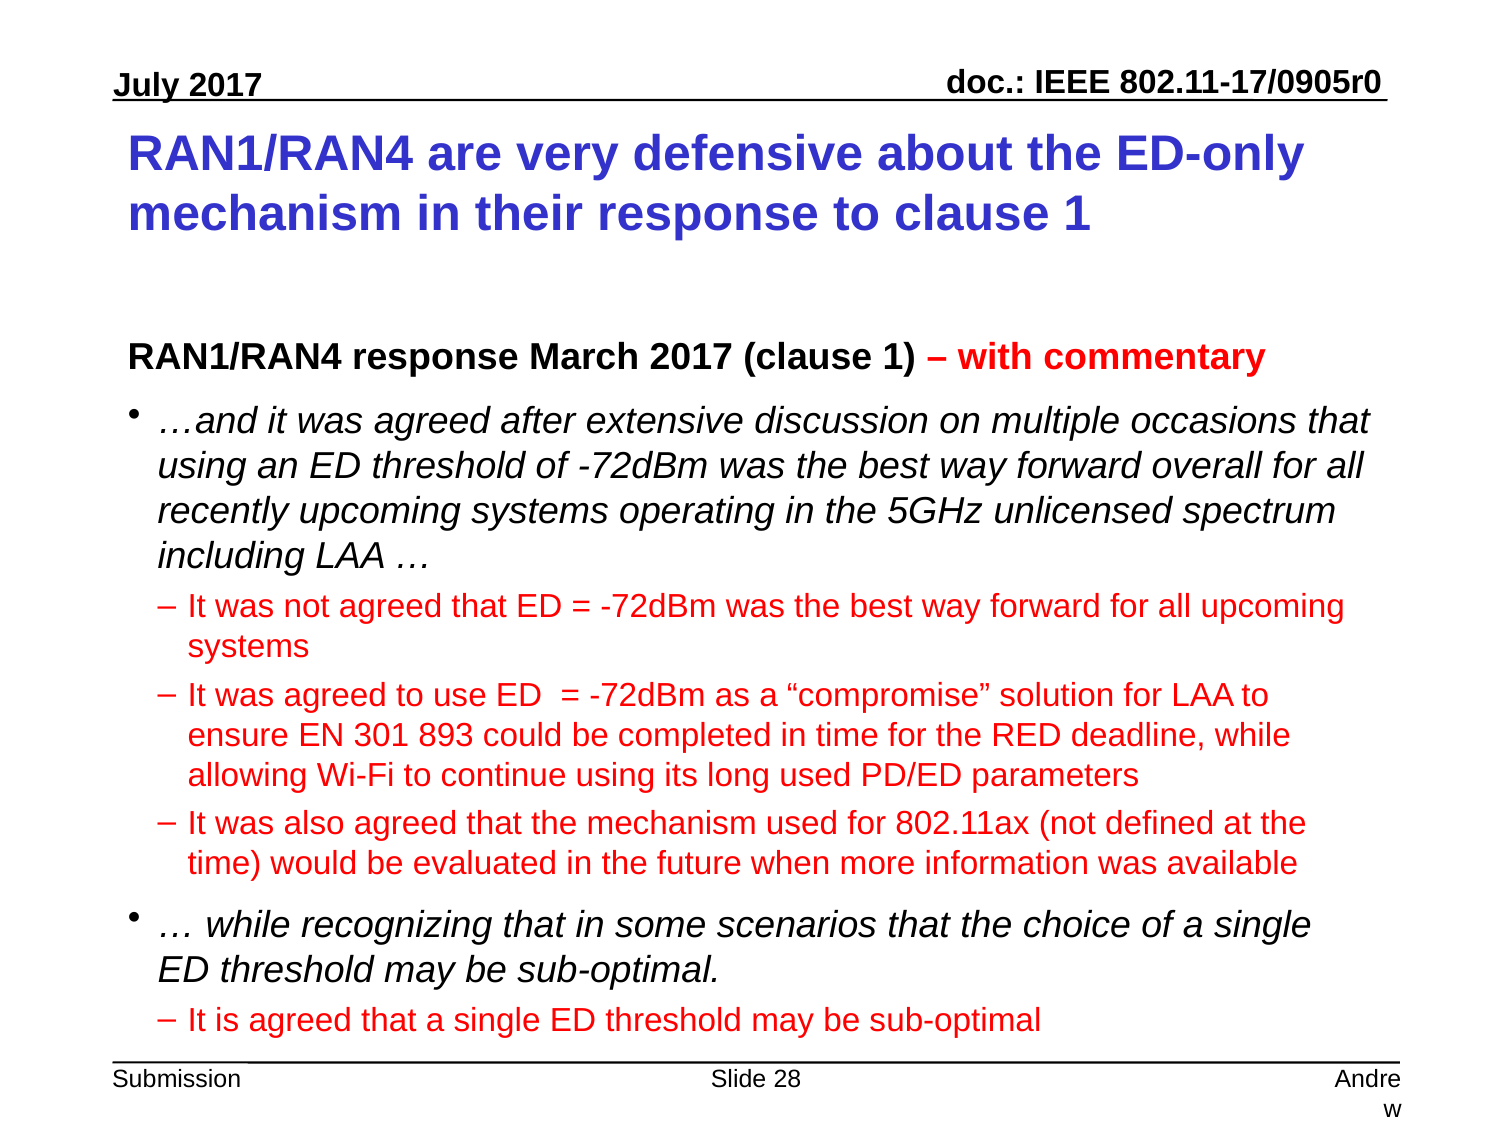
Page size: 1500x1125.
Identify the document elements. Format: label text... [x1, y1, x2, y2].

slide_number Slide 28 [709, 1061, 803, 1093]
footer Andrew Myles, Cisco [1320, 1061, 1402, 1093]
title RAN1/RAN4 are very defensive about the ED-only mechanism in their response to clause 1 [112, 112, 1388, 288]
list RAN1/RAN4 response March 2017 (clause 1) – with commentary …and it was agreed after extensive discussion on multiple occasions that using an ED threshold of -72dBm was the best way forward overall for all recently upcoming systems operating in the 5GHz unlicensed spectrum including LAA … It was not agreed that ED = -72dBm was the best way forward for all upcoming systems It was agreed to use ED = -72dBm as a “compromise” solution for LAA to ensure EN 301 893 could be completed in time for the RED deadline, while allowing Wi-Fi to continue using its long used PD/ED parameters It was also agreed that the mechanism used for 802.11ax (not defined at the time) would be evaluated in the future when more information was available … while recognizing that in some scenarios that the choice of a single ED threshold may be sub-optimal. It is agreed that a single ED threshold may be sub-optimal [112, 324, 1388, 1000]
